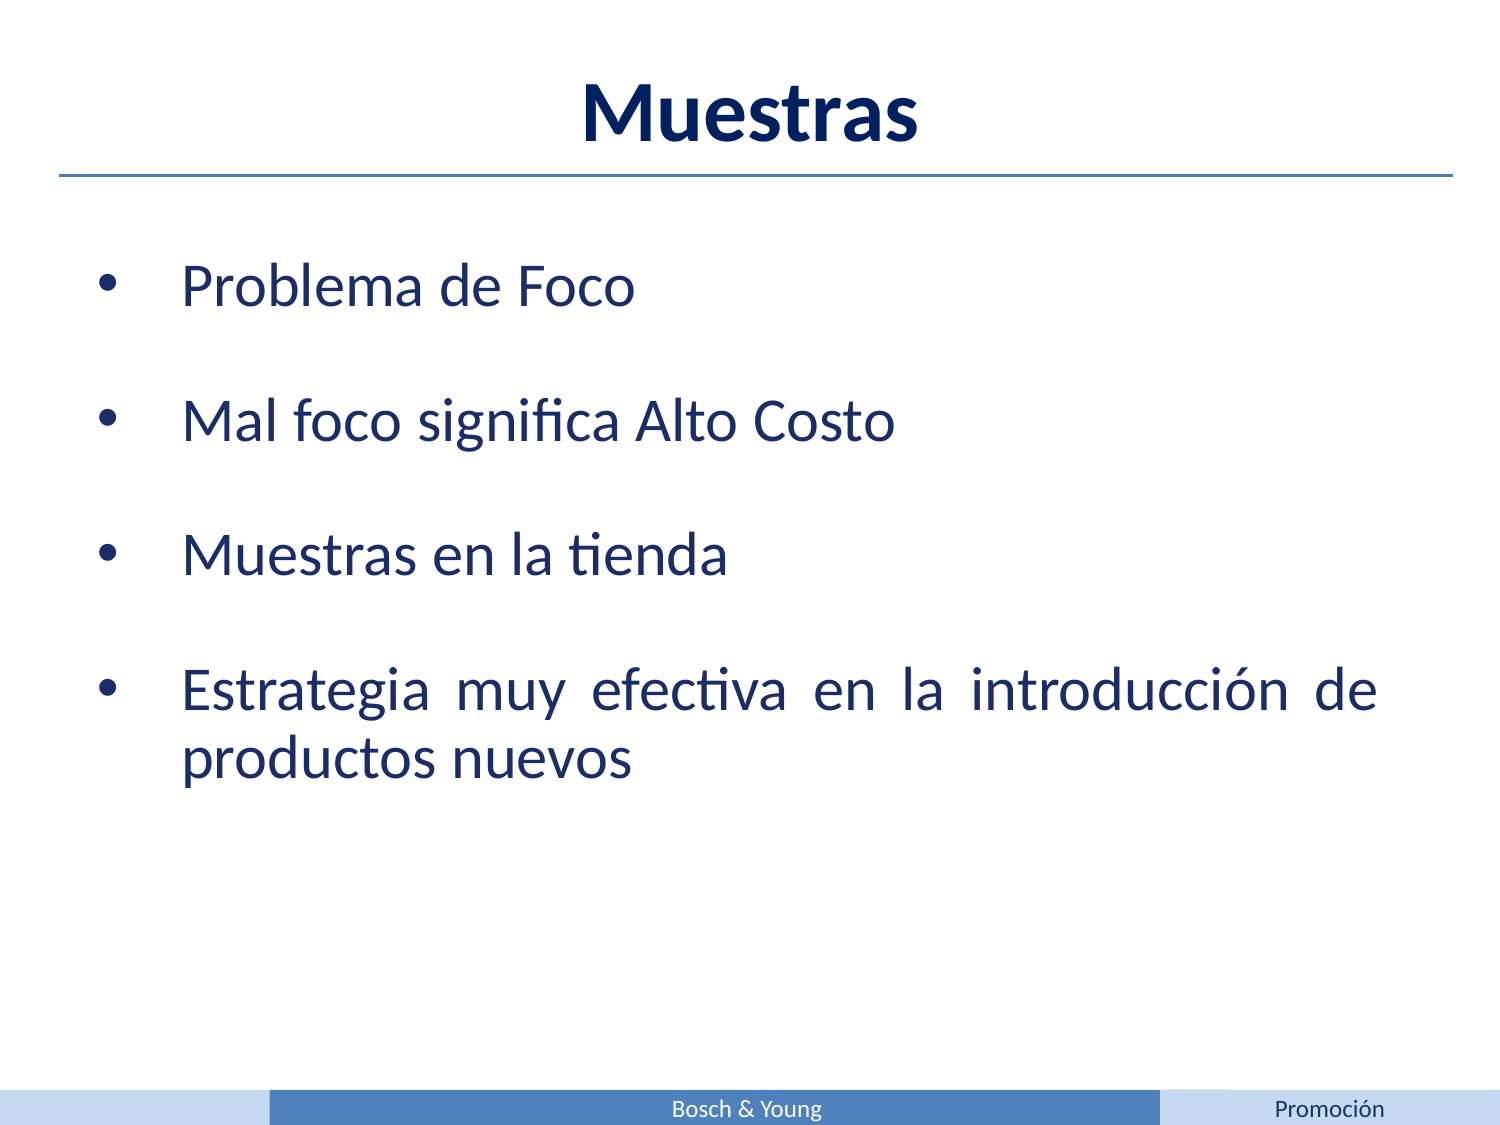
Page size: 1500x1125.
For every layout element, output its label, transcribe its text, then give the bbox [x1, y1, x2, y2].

text_box Promoción [1158, 1088, 1500, 1125]
text_box Bosch & Young [272, 1088, 1158, 1125]
text_box [0, 1088, 272, 1125]
text_box Muestras [35, 46, 1465, 167]
text_box Problema de Foco Mal foco significa Alto Costo Muestras en la tienda Estrategia muy efectiva en la introducción de productos nuevos [82, 244, 1395, 800]
